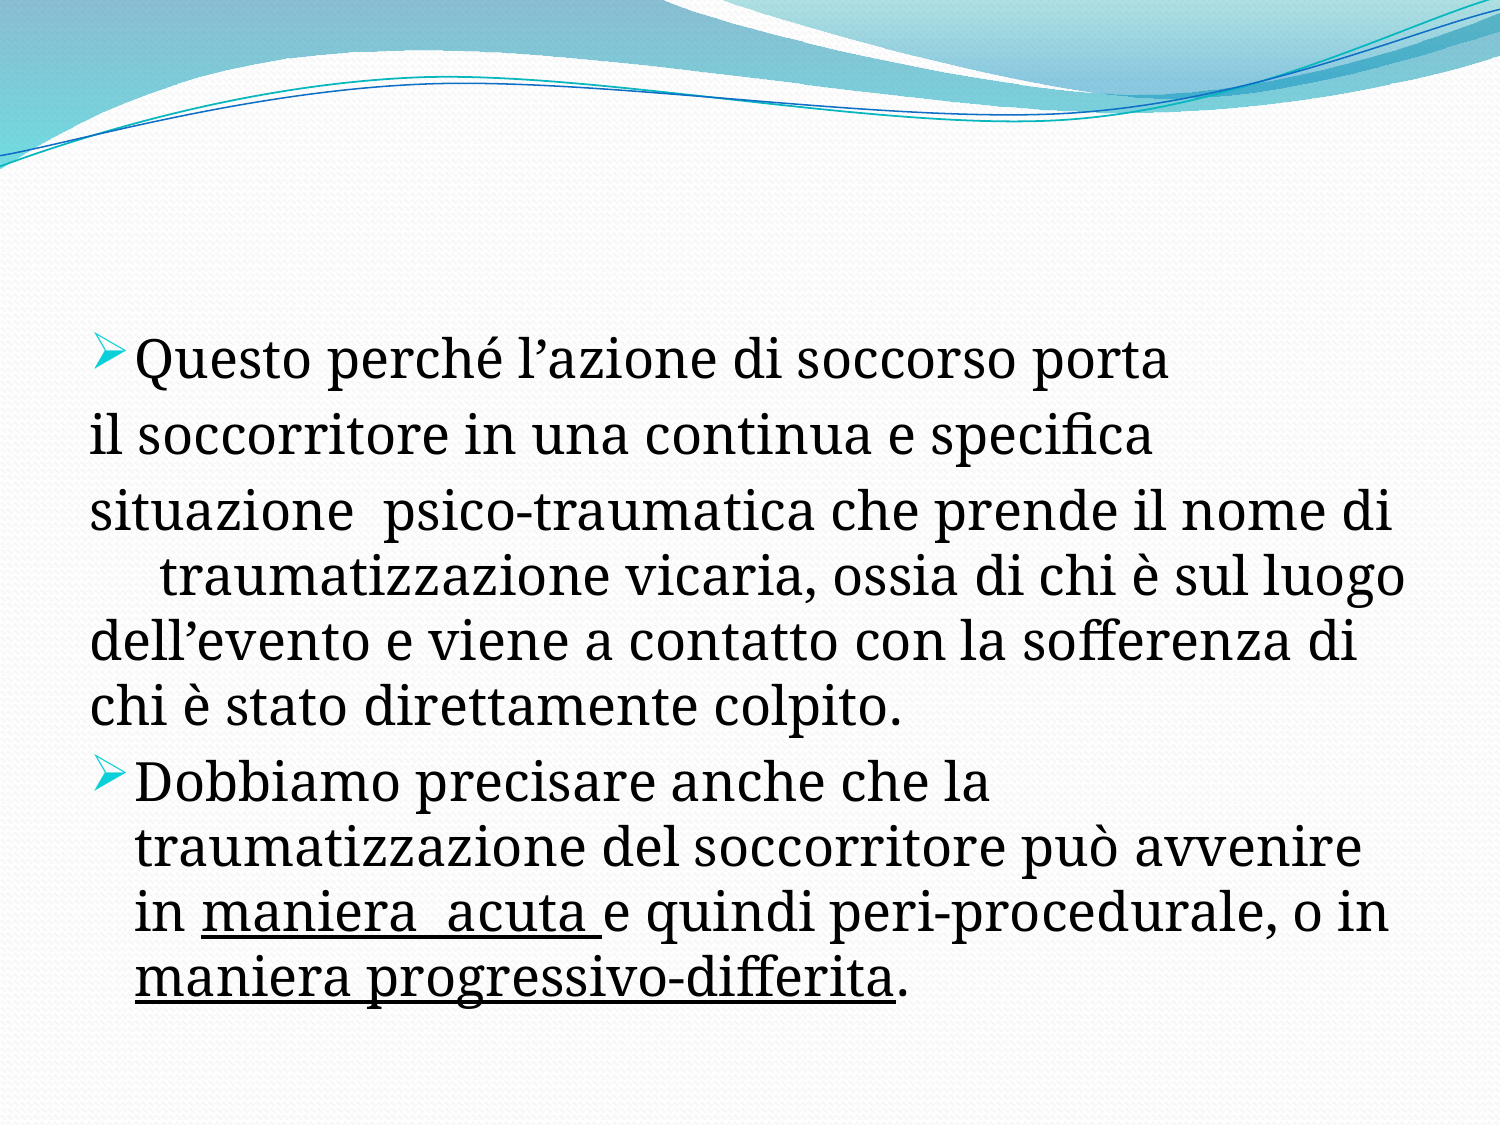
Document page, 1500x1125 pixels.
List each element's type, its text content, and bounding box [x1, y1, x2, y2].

list Questo perché l’azione di soccorso porta il soccorritore in una continua e specifica situazione psico-traumatica che prende il nome di traumatizzazione vicaria, ossia di chi è sul luogo dell’evento e viene a contatto con la sofferenza di chi è stato direttamente colpito. Dobbiamo precisare anche che la traumatizzazione del soccorritore può avvenire in maniera acuta e quindi peri-procedurale, o in maniera progressivo-differita. [75, 317, 1425, 1038]
